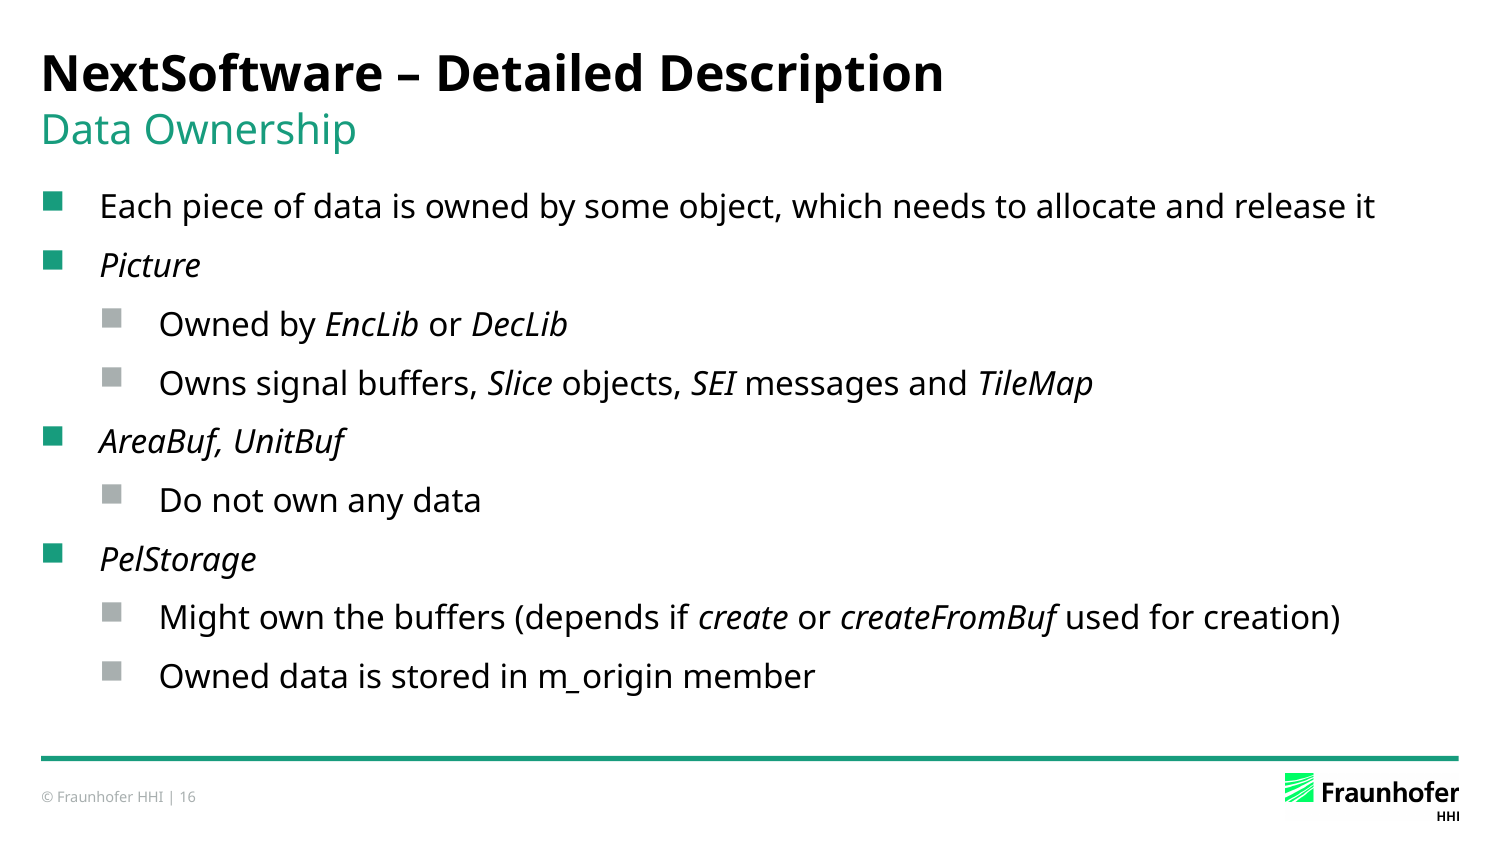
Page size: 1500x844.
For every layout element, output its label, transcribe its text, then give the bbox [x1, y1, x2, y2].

list Data Ownership [40, 102, 1458, 164]
title NextSoftware – Detailed Description [40, 41, 1458, 102]
picture [1285, 773, 1459, 821]
list Each piece of data is owned by some object, which needs to allocate and release it Picture Owned by EncLib or DecLib Owns signal buffers, Slice objects, SEI messages and TileMap AreaBuf, UnitBuf Do not own any data PelStorage Might own the buffers (depends if create or createFromBuf used for creation) Owned data is stored in m_origin member [40, 185, 1458, 741]
